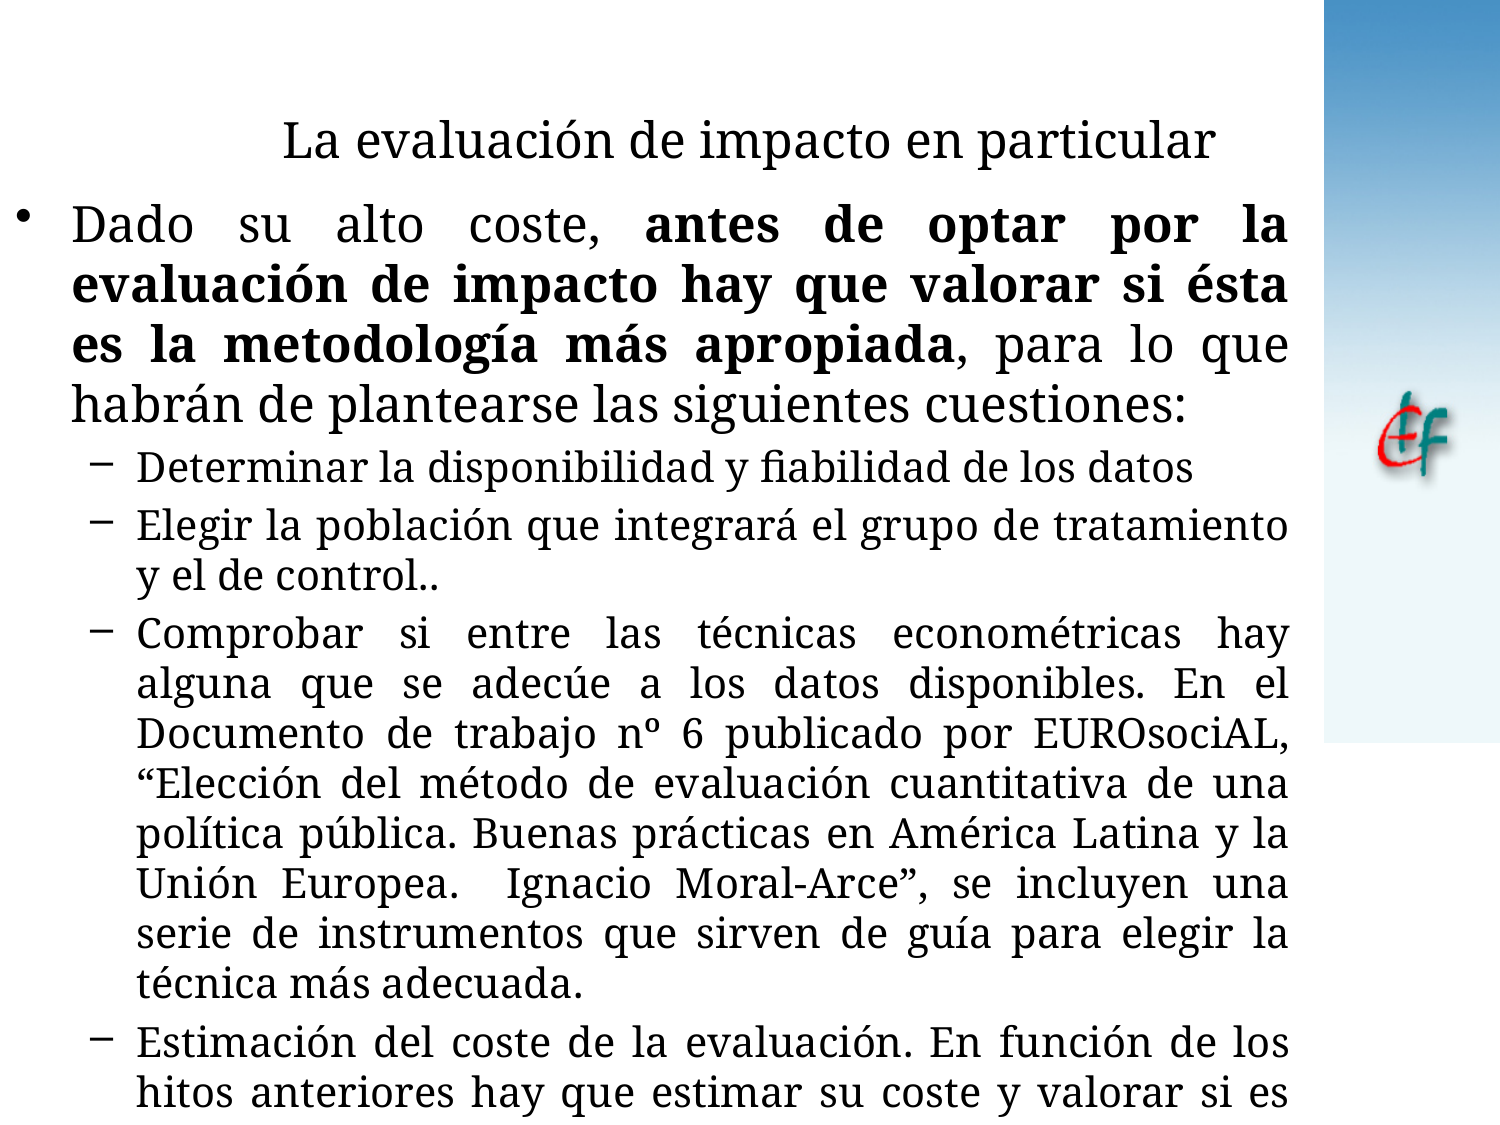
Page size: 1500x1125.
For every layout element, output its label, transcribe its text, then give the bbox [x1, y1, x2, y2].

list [1323, 0, 1500, 743]
list Dado su alto coste, antes de optar por la evaluación de impacto hay que valorar si ésta es la metodología más apropiada, para lo que habrán de plantearse las siguientes cuestiones: Determinar la disponibilidad y fiabilidad de los datos Elegir la población que integrará el grupo de tratamiento y el de control.. Comprobar si entre las técnicas econométricas hay alguna que se adecúe a los datos disponibles. En el Documento de trabajo nº 6 publicado por EUROsociAL, “Elección del método de evaluación cuantitativa de una política pública. Buenas prácticas en América Latina y la Unión Europea. Ignacio Moral-Arce”, se incluyen una serie de instrumentos que sirven de guía para elegir la técnica más adecuada. Estimación del coste de la evaluación. En función de los hitos anteriores hay que estimar su coste y valorar si es proporcionado al objetivo que se persigue. [0, 184, 1306, 1102]
title La evaluación de impacto en particular [74, 44, 1318, 233]
